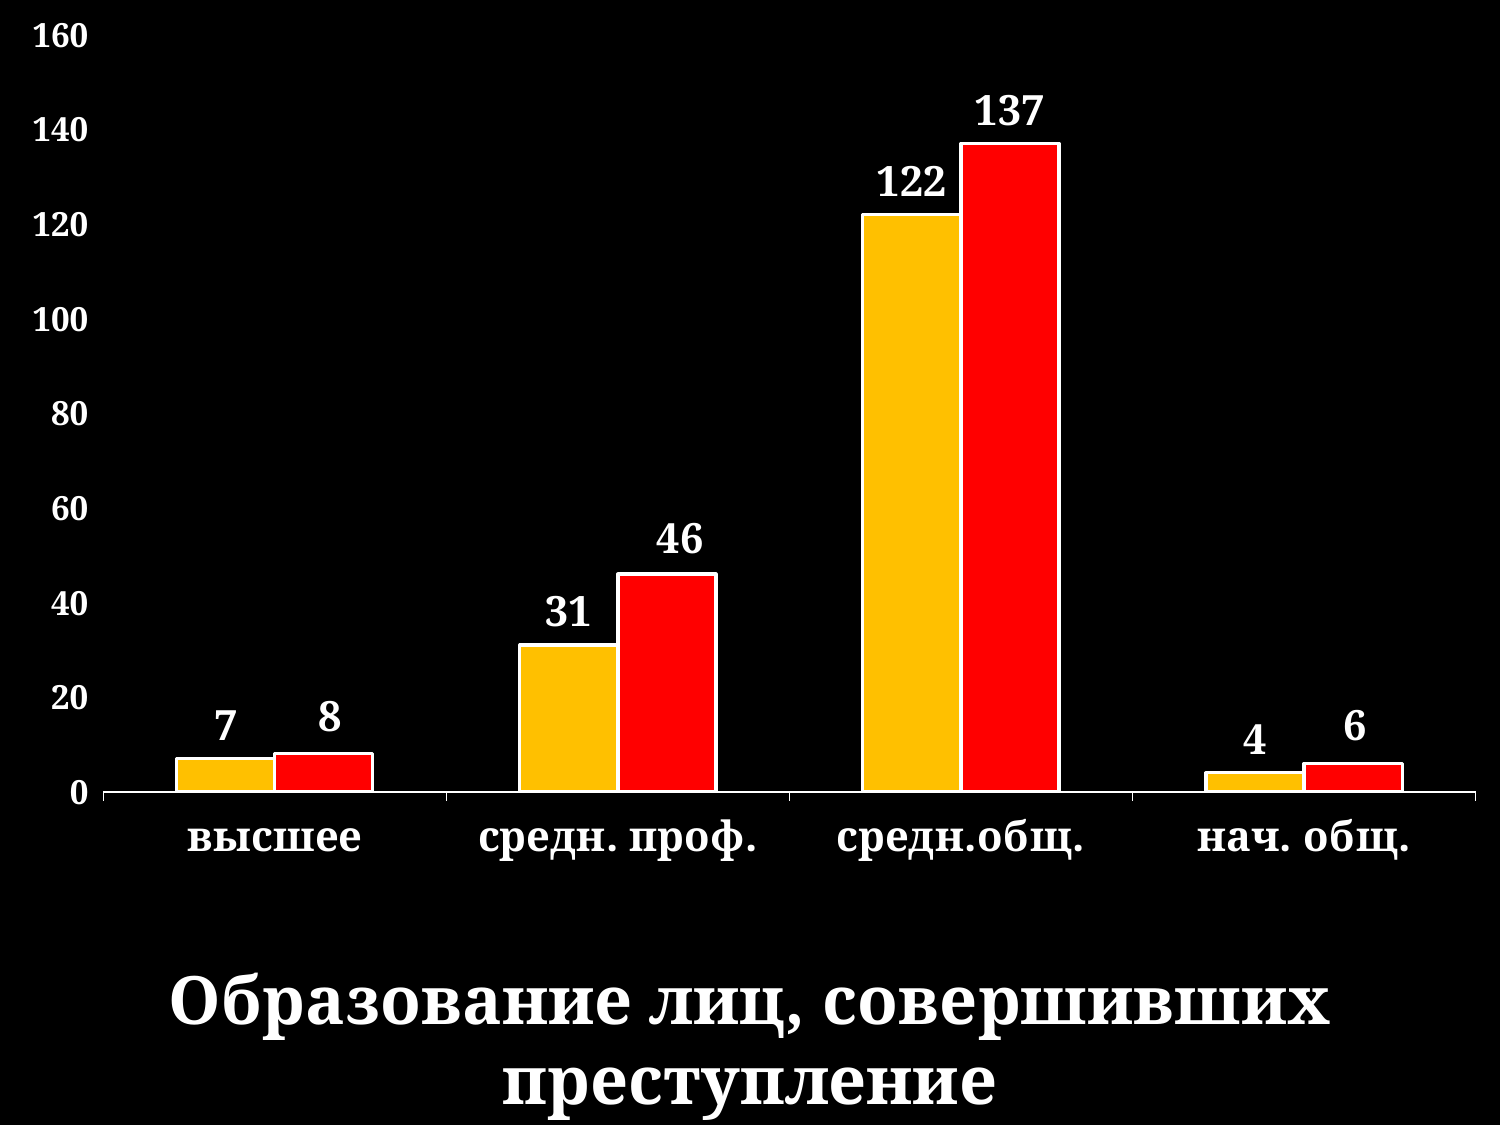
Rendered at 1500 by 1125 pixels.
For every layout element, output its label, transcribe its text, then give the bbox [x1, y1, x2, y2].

chart [0, 0, 1500, 897]
title Образование лиц, совершивших преступление [0, 909, 1500, 1125]
